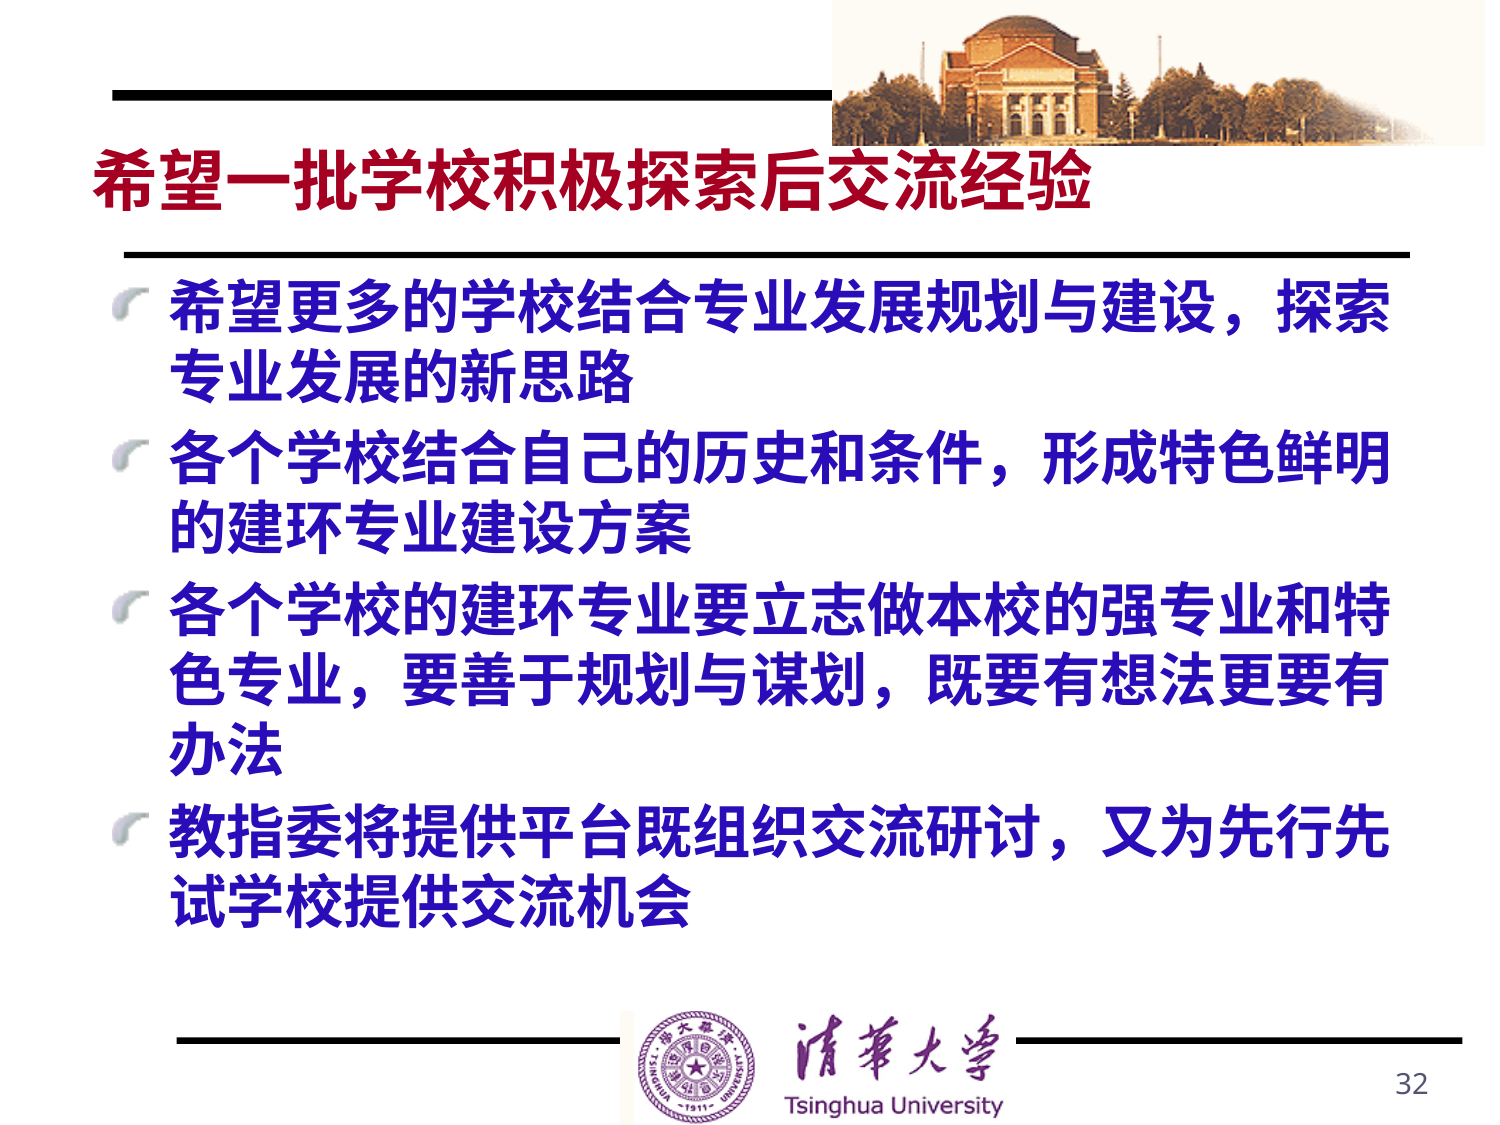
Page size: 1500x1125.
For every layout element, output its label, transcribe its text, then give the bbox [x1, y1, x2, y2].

picture [832, 0, 1485, 146]
picture [112, 286, 149, 324]
list 希望更多的学校结合专业发展规划与建设，探索专业发展的新思路 各个学校结合自己的历史和条件，形成特色鲜明的建环专业建设方案 各个学校的建环专业要立志做本校的强专业和特色专业，要善于规划与谋划，既要有想法更要有办法 教指委将提供平台既组织交流研讨，又为先行先试学校提供交流机会 [97, 262, 1427, 1046]
picture [620, 1046, 1016, 1125]
picture [112, 589, 149, 627]
title 希望一批学校积极探索后交流经验 [76, 113, 1428, 245]
picture [112, 438, 149, 475]
picture [112, 811, 149, 849]
